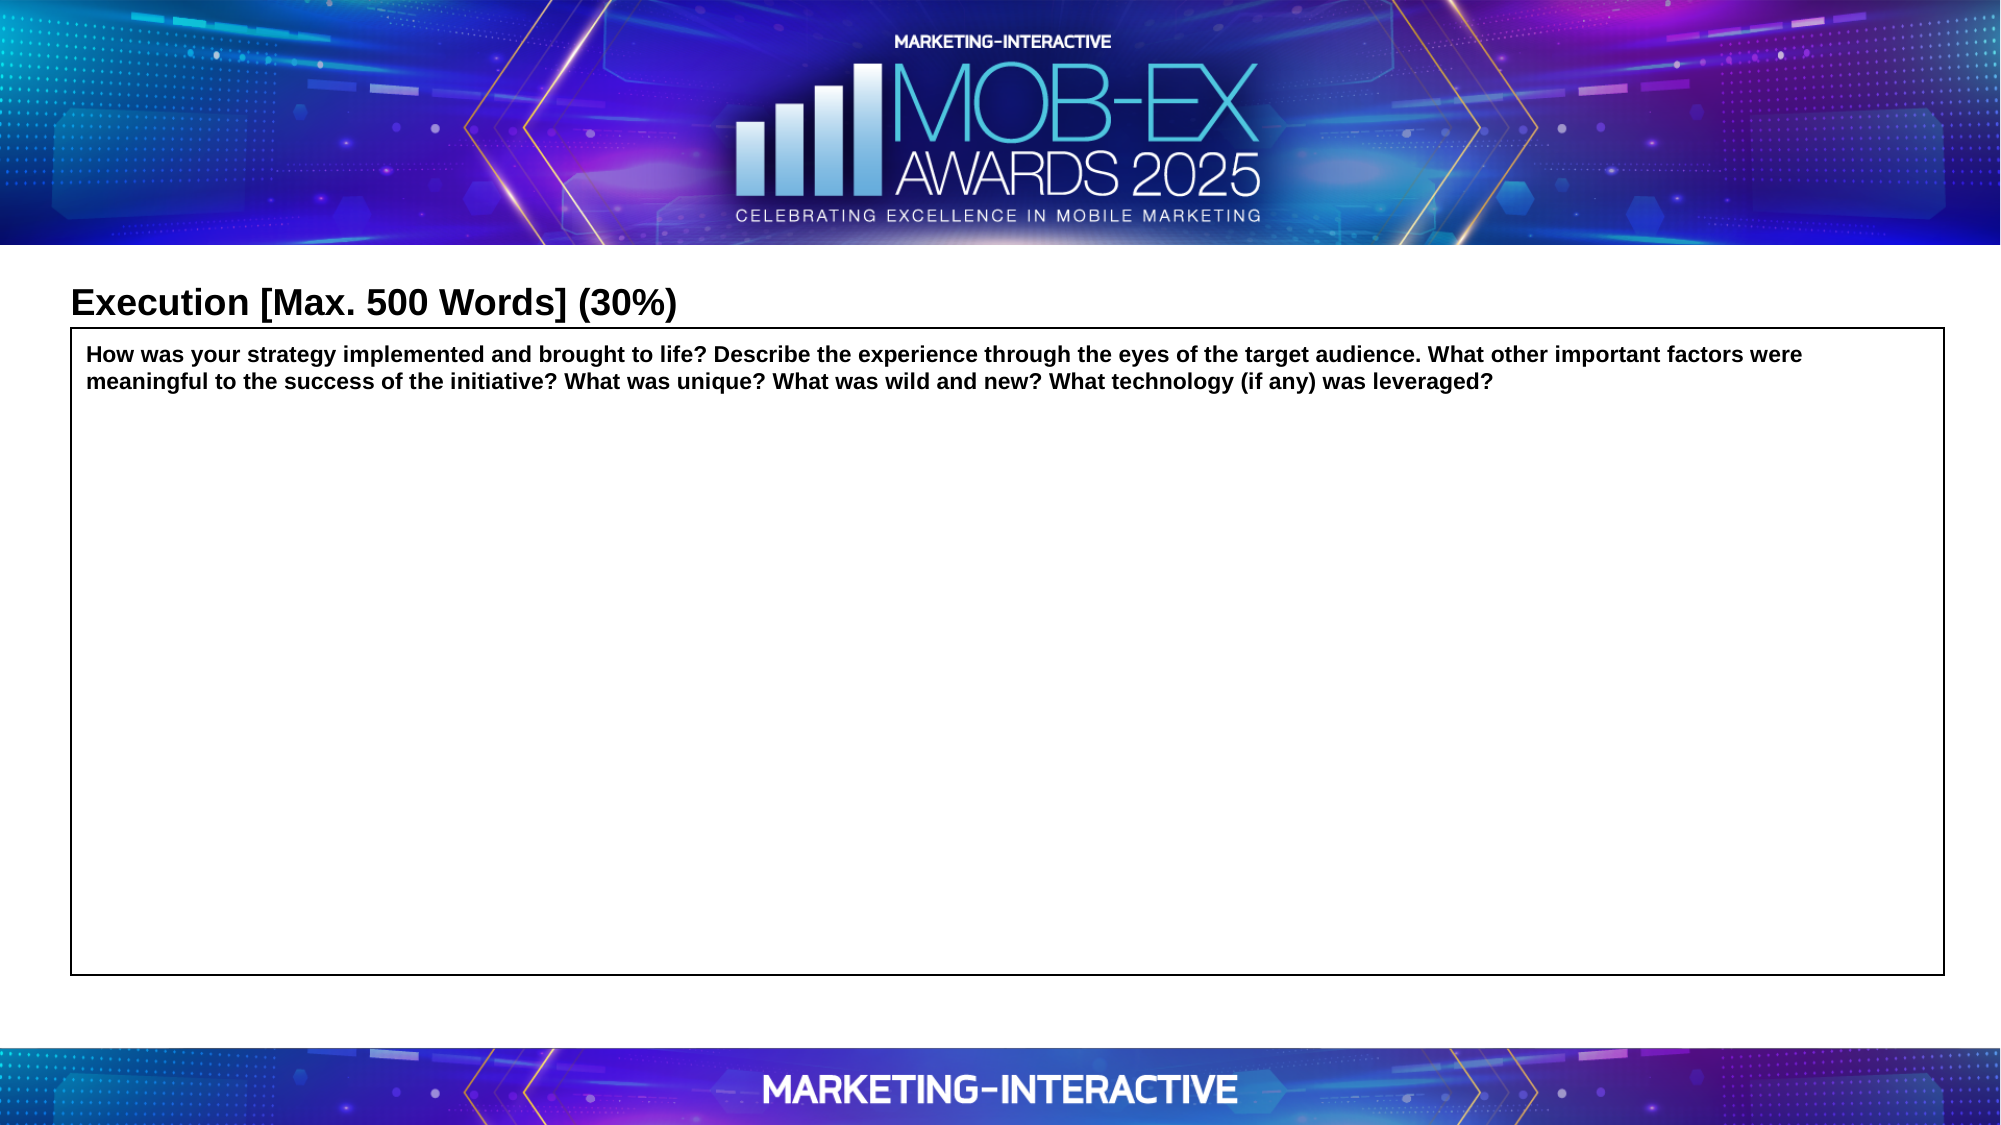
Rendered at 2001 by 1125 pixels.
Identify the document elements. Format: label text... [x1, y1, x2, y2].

text_box [70, 327, 1945, 976]
text_box Execution [Max. 500 Words] (30%) [55, 263, 1056, 330]
picture [0, 0, 2001, 1125]
text_box How was your strategy implemented and brought to life? Describe the experience through the eyes of the target audience. What other important factors were meaningful to the success of the initiative? What was unique? What was wild and new? What technology (if any) was leveraged? [71, 332, 1935, 402]
